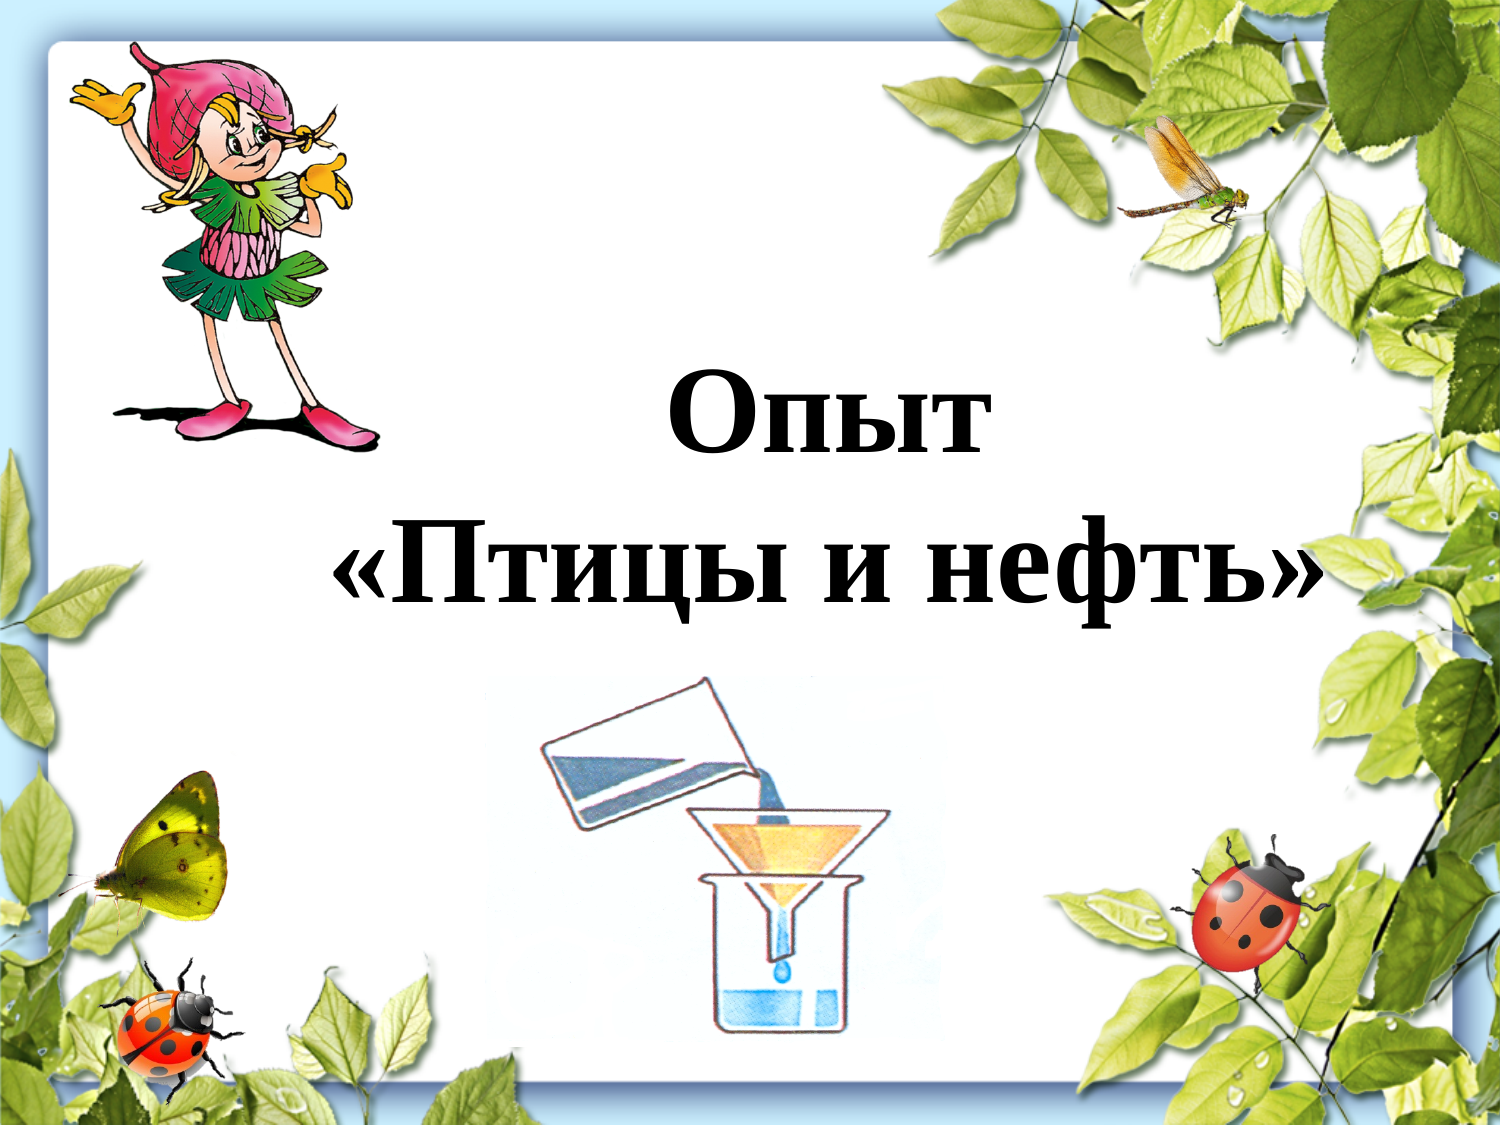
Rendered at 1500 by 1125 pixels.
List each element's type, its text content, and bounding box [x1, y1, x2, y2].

text_box [495, 78, 1388, 320]
picture [0, 0, 1500, 1125]
text_box Опыт «Птицы и нефть» [218, 320, 1440, 786]
text_box [112, 541, 218, 634]
